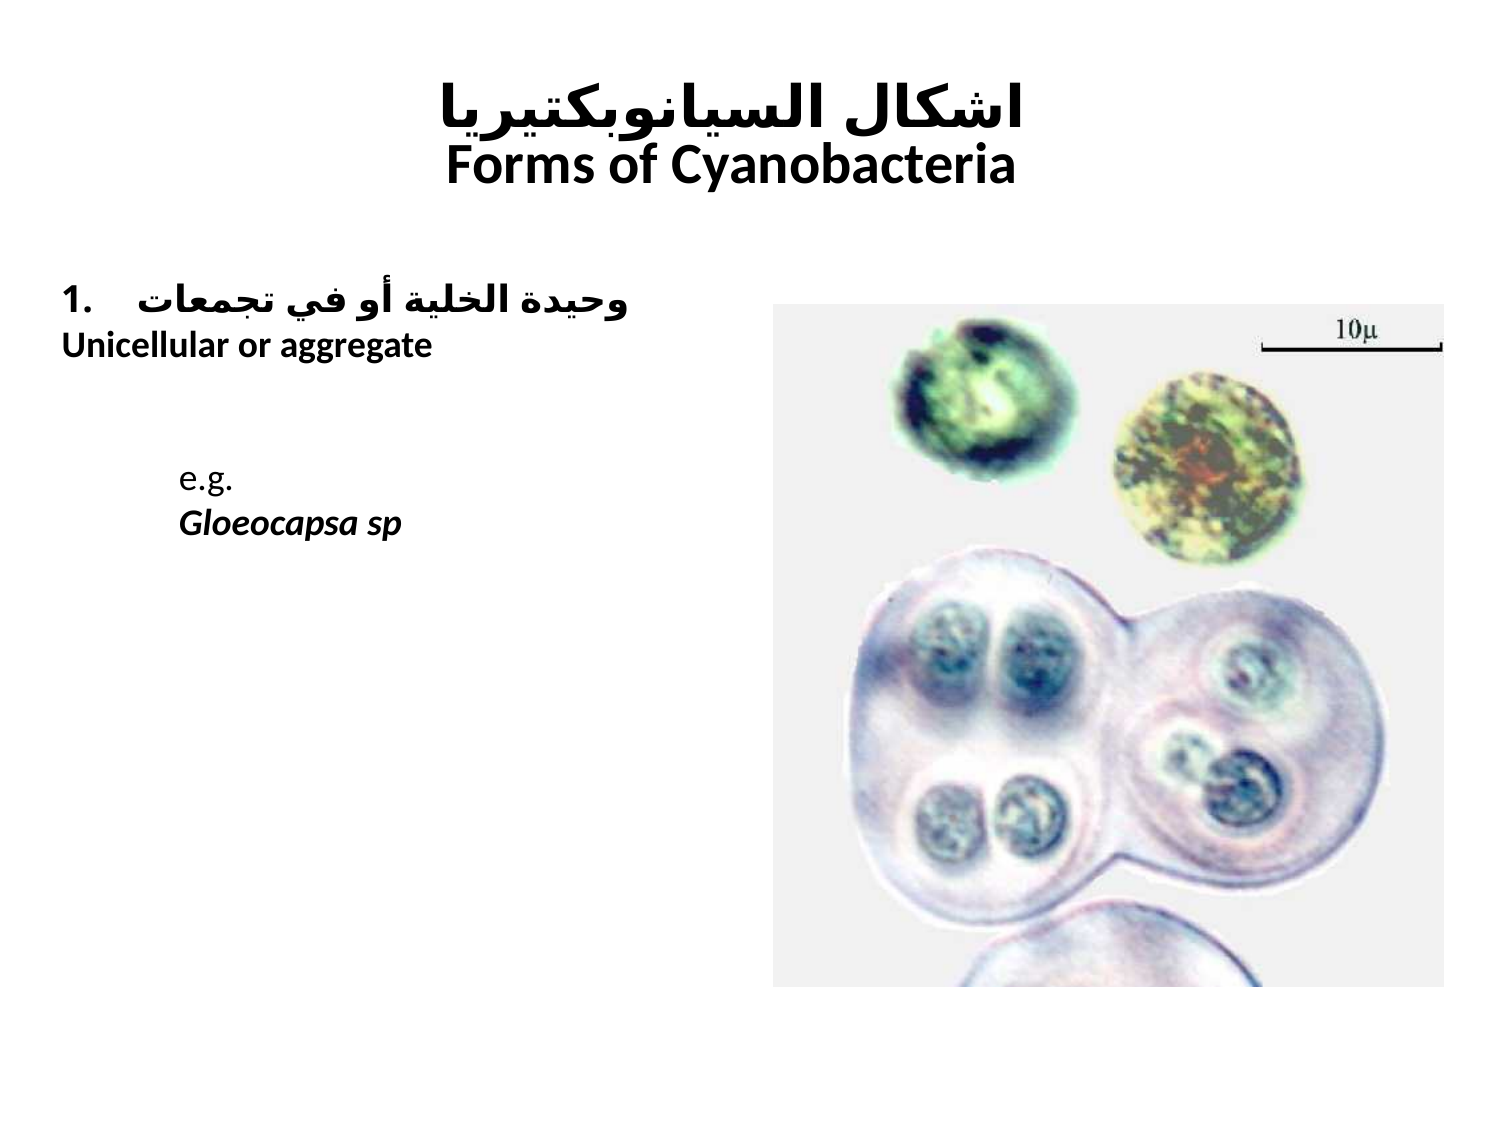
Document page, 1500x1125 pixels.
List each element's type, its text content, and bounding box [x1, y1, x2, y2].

text_box e.g. Gloeocapsa sp [163, 445, 551, 550]
picture [773, 304, 1444, 988]
text_box وحيدة الخلية أو في تجمعات Unicellular or aggregate [46, 267, 821, 373]
title اشكال السيانوبكتيريا Forms of Cyanobacteria [336, 42, 1128, 231]
